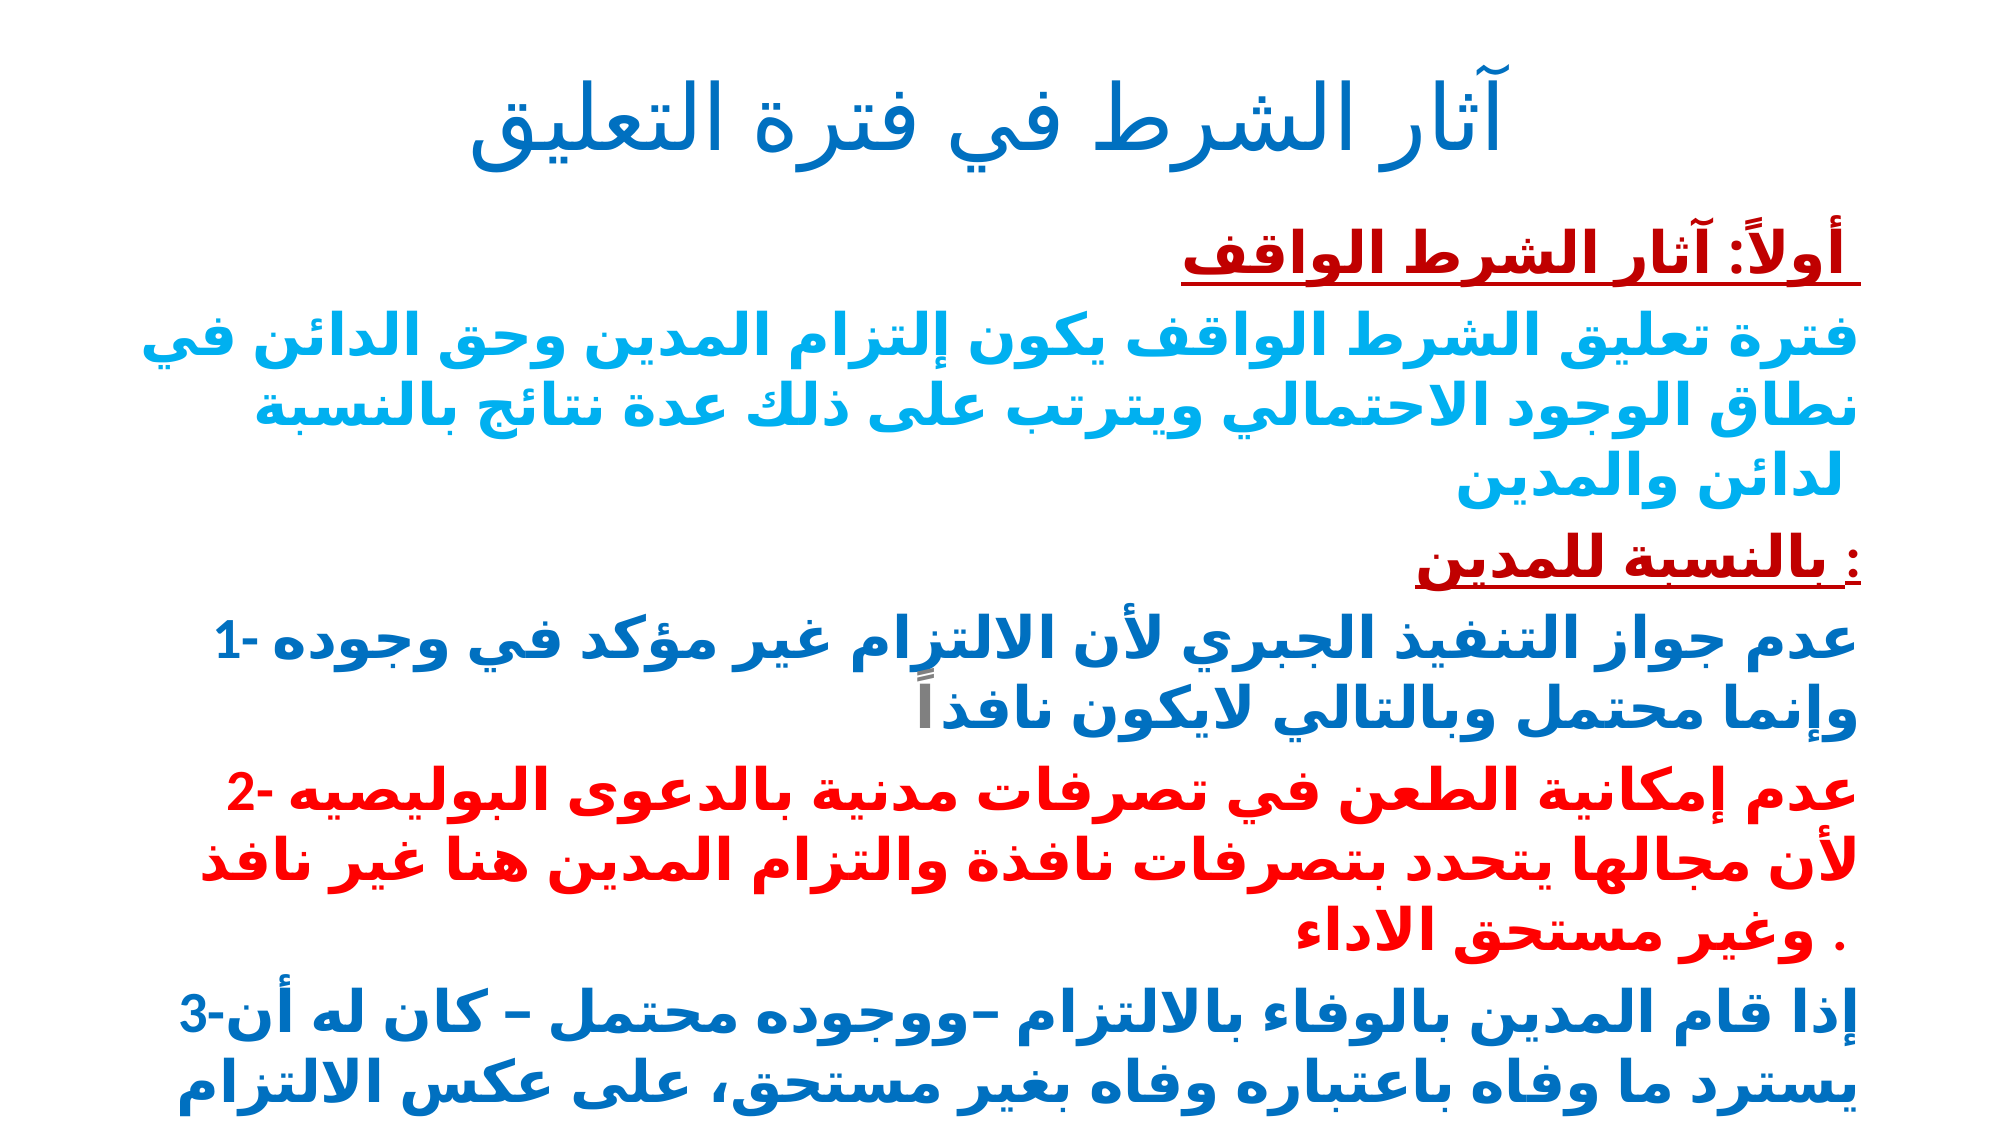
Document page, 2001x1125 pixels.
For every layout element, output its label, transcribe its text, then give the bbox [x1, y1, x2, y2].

list أولاً: آثار الشرط الواقف فترة تعليق الشرط الواقف يكون إلتزام المدين وحق الدائن في نطاق الوجود الاحتمالي ويترتب على ذلك عدة نتائج بالنسبة لدائن والمدين بالنسبة للمدين : 1- عدم جواز التنفيذ الجبري لأن الالتزام غير مؤكد في وجوده وإنما محتمل وبالتالي لايكون نافذاً 2- عدم إمكانية الطعن في تصرفات مدنية بالدعوى البوليصيه لأن مجالها يتحدد بتصرفات نافذة والتزام المدين هنا غير نافذ وغير مستحق الاداء . 3-إذا قام المدين بالوفاء بالالتزام –ووجوده محتمل – كان له أن يسترد ما وفاه باعتباره وفاه بغير مستحق، على عكس الالتزام الطبيعي . [106, 208, 1877, 1055]
title آثار الشرط في فترة التعليق [99, 45, 1900, 183]
